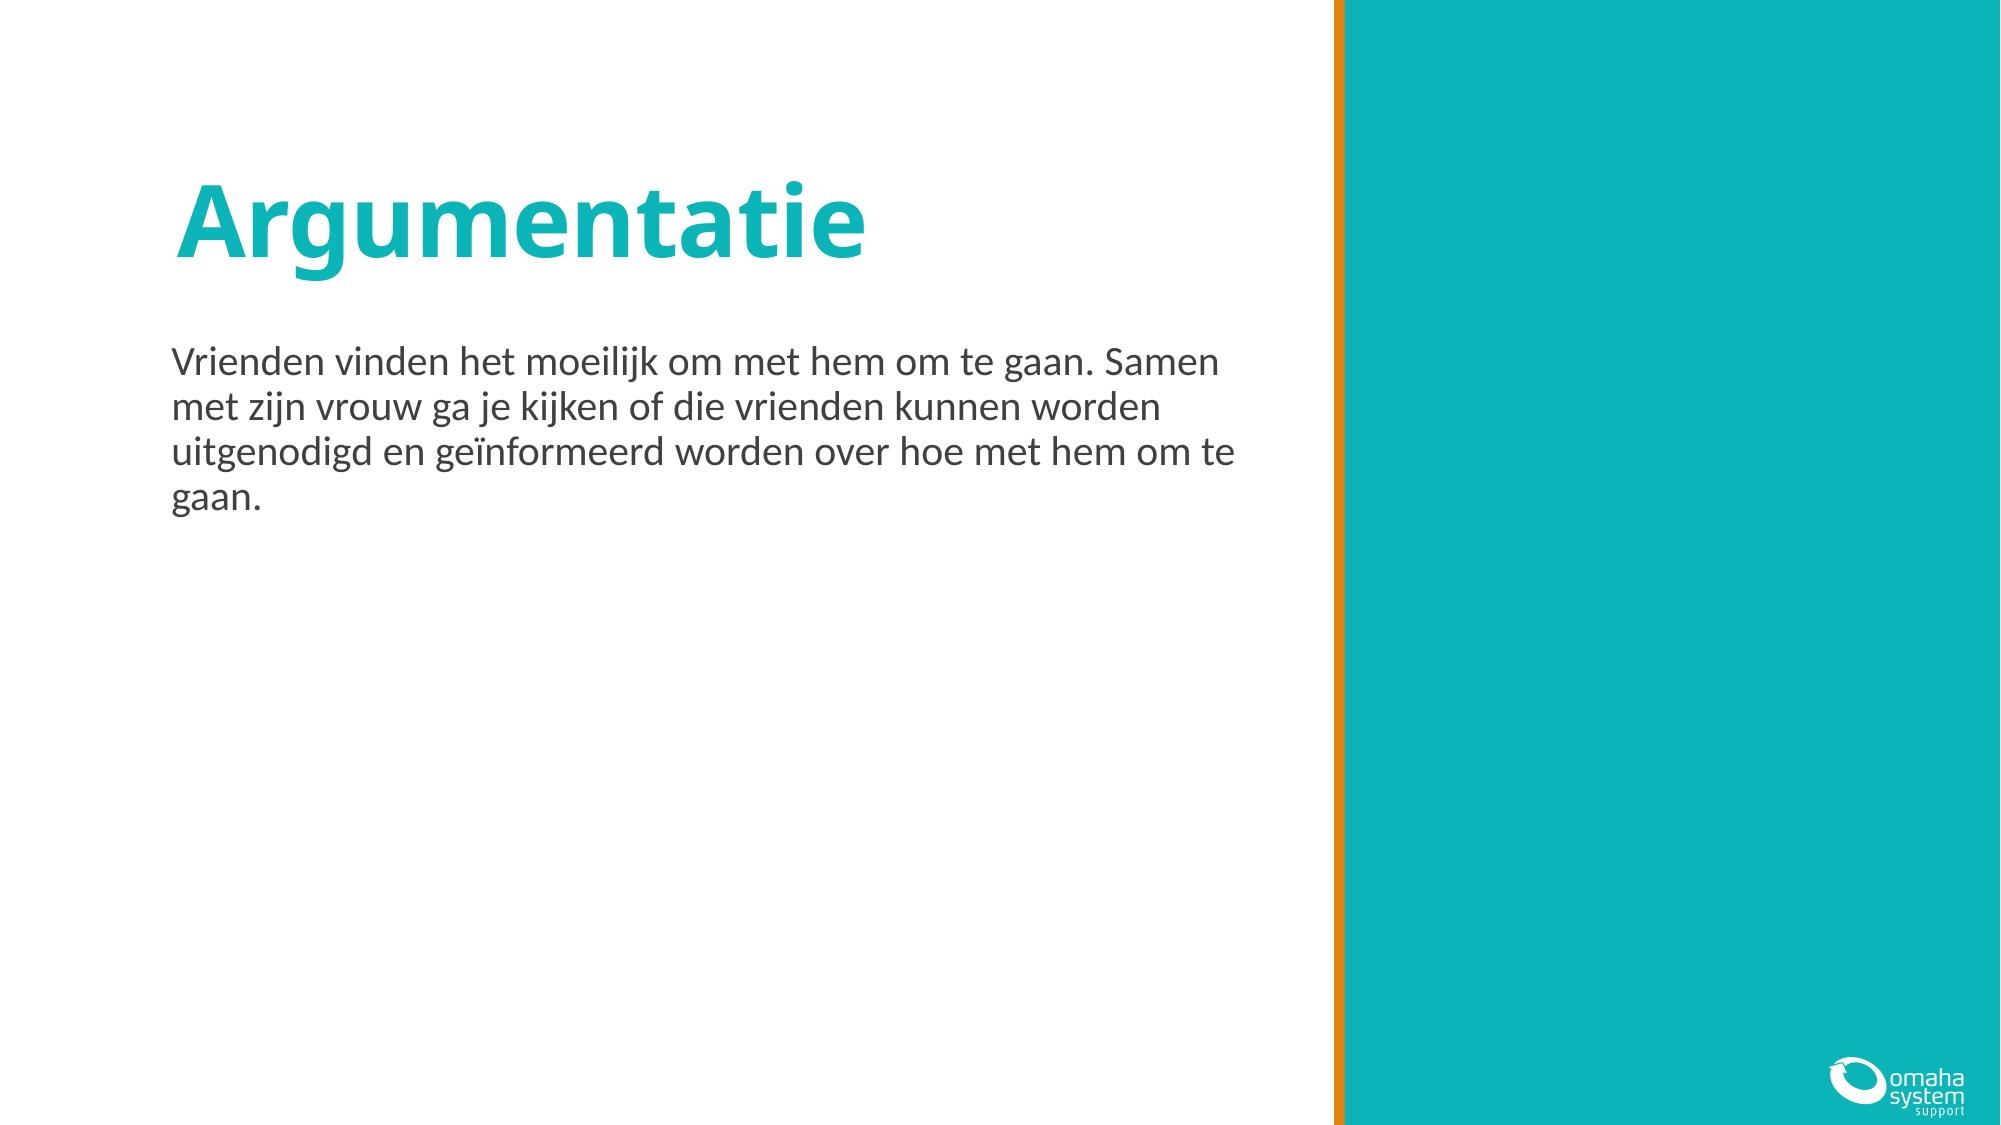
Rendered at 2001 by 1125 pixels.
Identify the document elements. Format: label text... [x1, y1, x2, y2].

text_box [1333, 0, 1346, 1125]
title Argumentatie [162, 47, 1270, 285]
list Vrienden vinden het moeilijk om met hem om te gaan. Samen met zijn vrouw ga je kijken of die vrienden kunnen worden uitgenodigd en geïnformeerd worden over hoe met hem om te gaan. [171, 332, 1270, 963]
text_box [0, 0, 1333, 1125]
picture [1829, 1057, 1964, 1119]
text_box [1346, 0, 2000, 1125]
